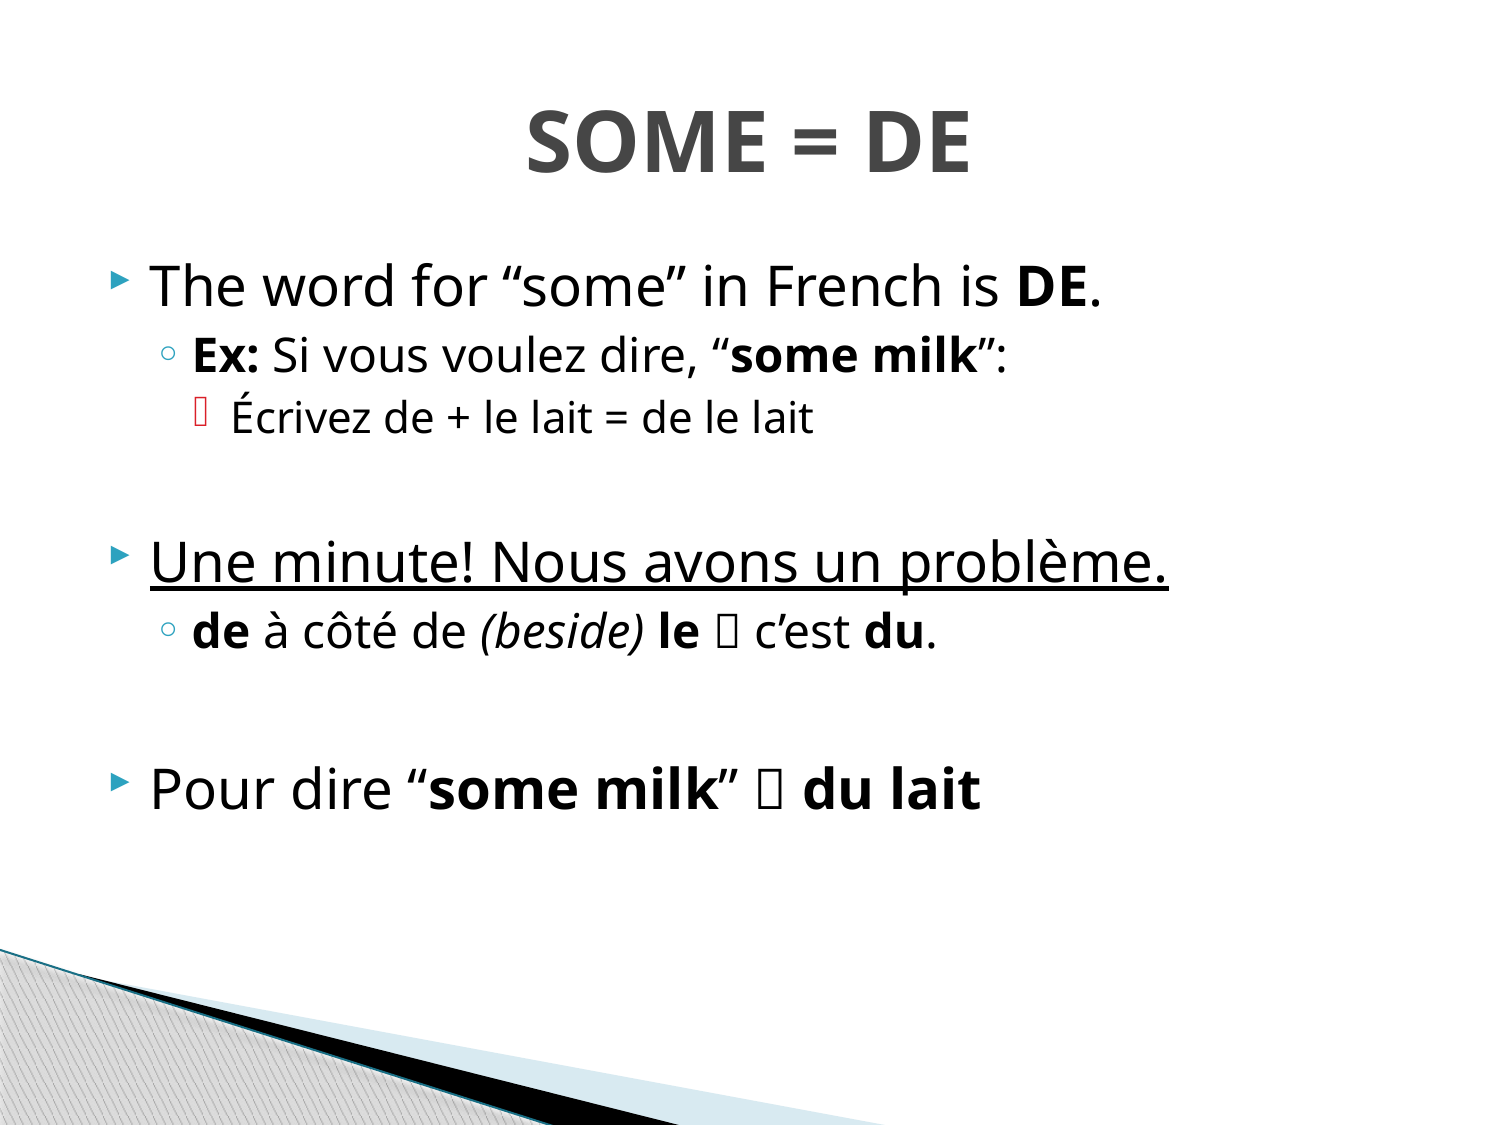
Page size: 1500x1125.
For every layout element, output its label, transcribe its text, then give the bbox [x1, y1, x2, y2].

list The word for “some” in French is DE. Ex: Si vous voulez dire, “some milk”: Écrivez de + le lait = de le lait Une minute! Nous avons un problème. de à côté de (beside) le  c’est du. Pour dire “some milk”  du lait [75, 243, 1425, 986]
title SOME = DE [75, 45, 1425, 233]
